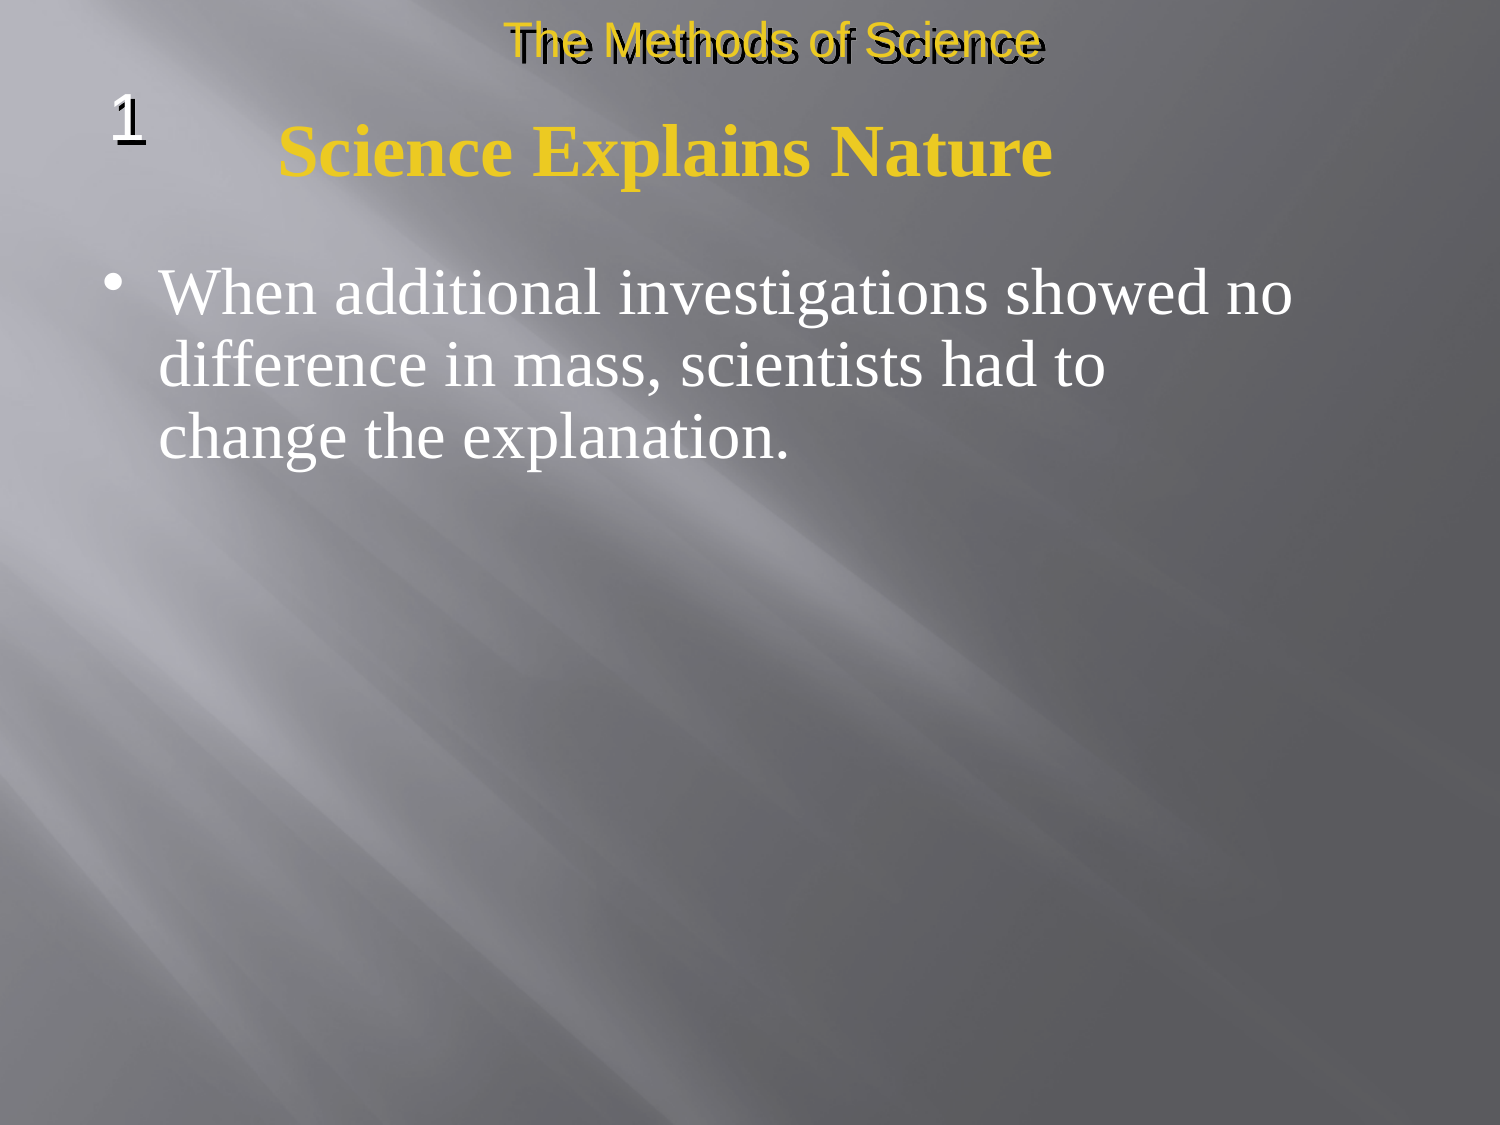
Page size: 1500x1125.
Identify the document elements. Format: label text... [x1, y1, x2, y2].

text_box Science Explains Nature [262, 103, 1089, 200]
text_box 1 [93, 66, 161, 162]
text_box The Methods of Science [487, 0, 1057, 75]
text_box When additional investigations showed no difference in mass, scientists had to change the explanation. [87, 249, 1325, 481]
